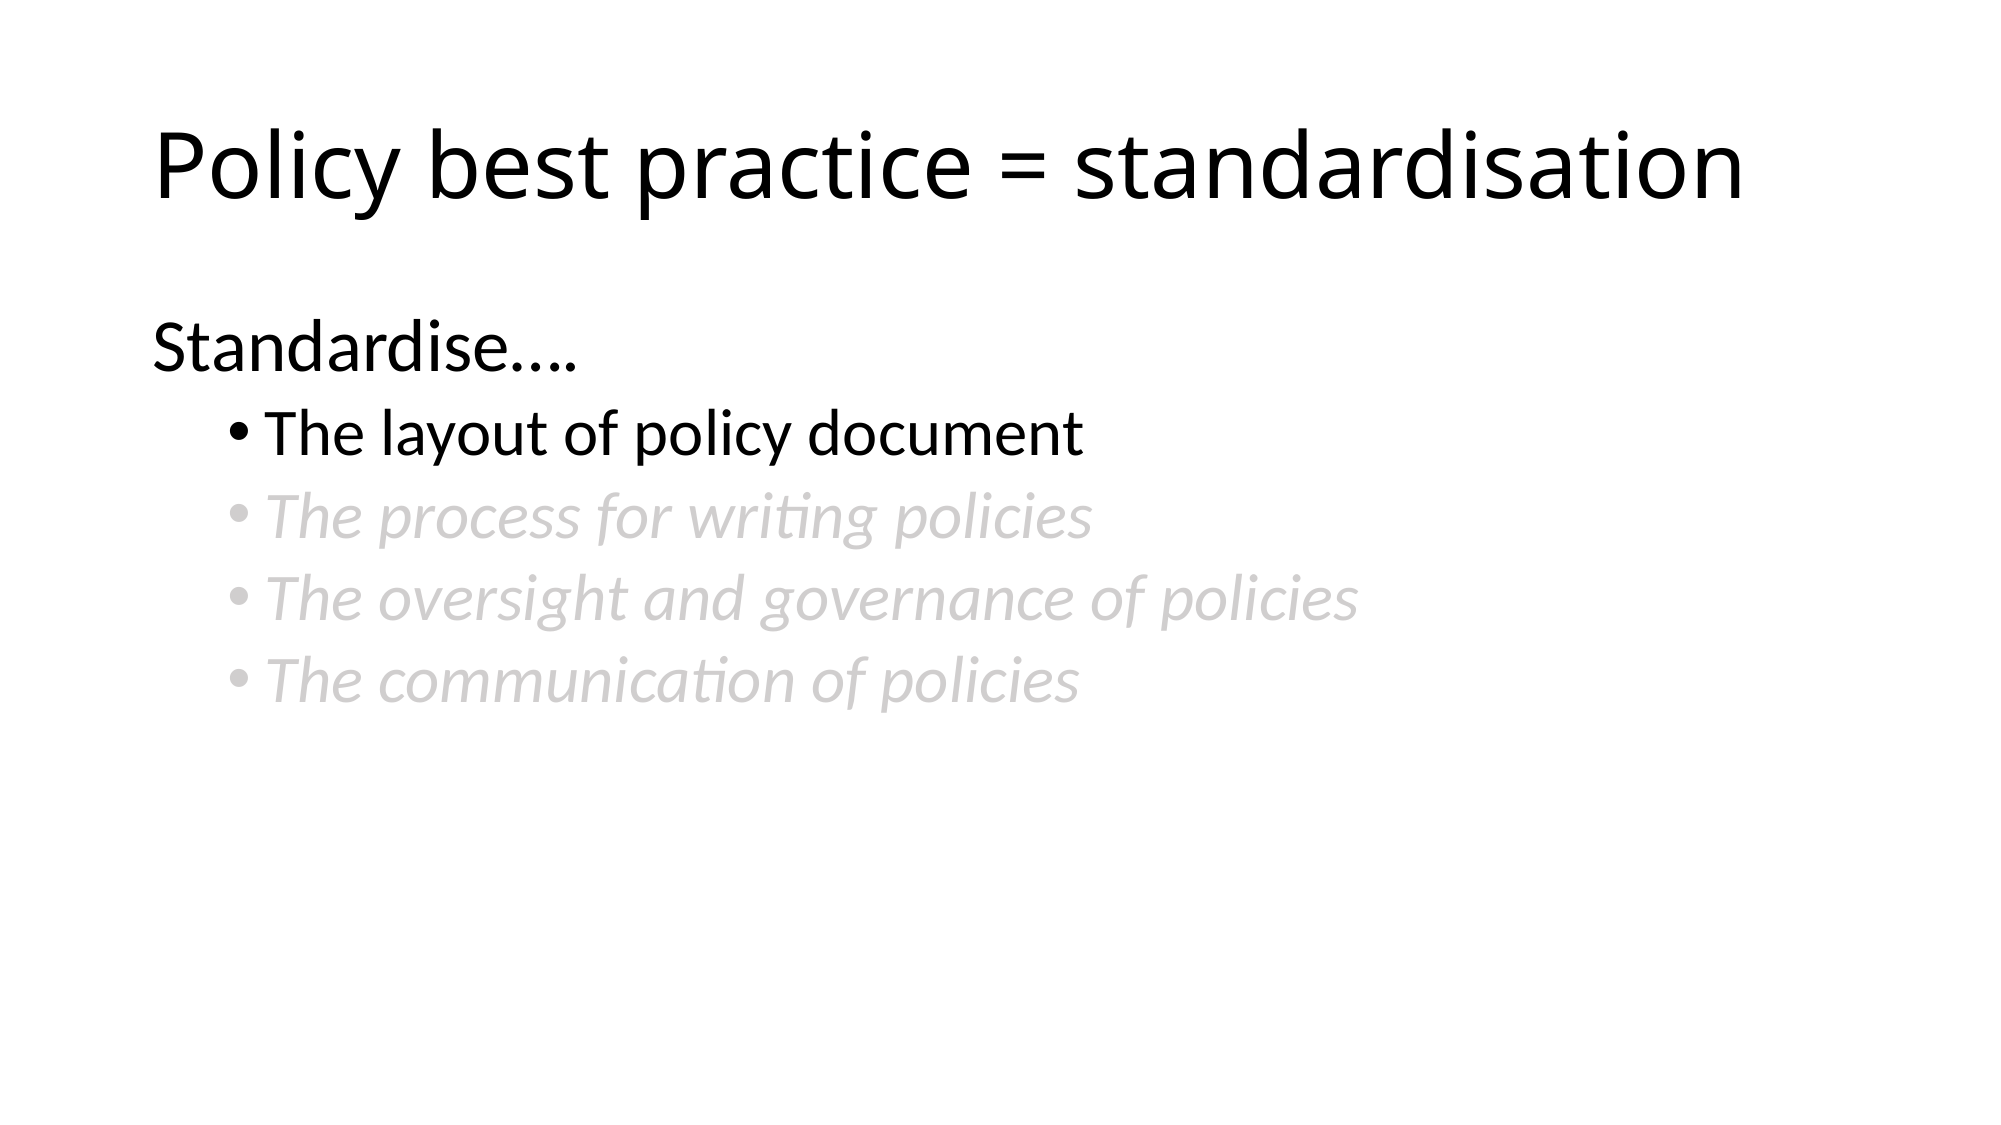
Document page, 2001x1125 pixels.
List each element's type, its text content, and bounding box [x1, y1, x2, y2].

title Policy best practice = standardisation [137, 59, 1863, 278]
list Standardise…. The layout of policy document The process for writing policies The oversight and governance of policies The communication of policies [137, 299, 1863, 1014]
